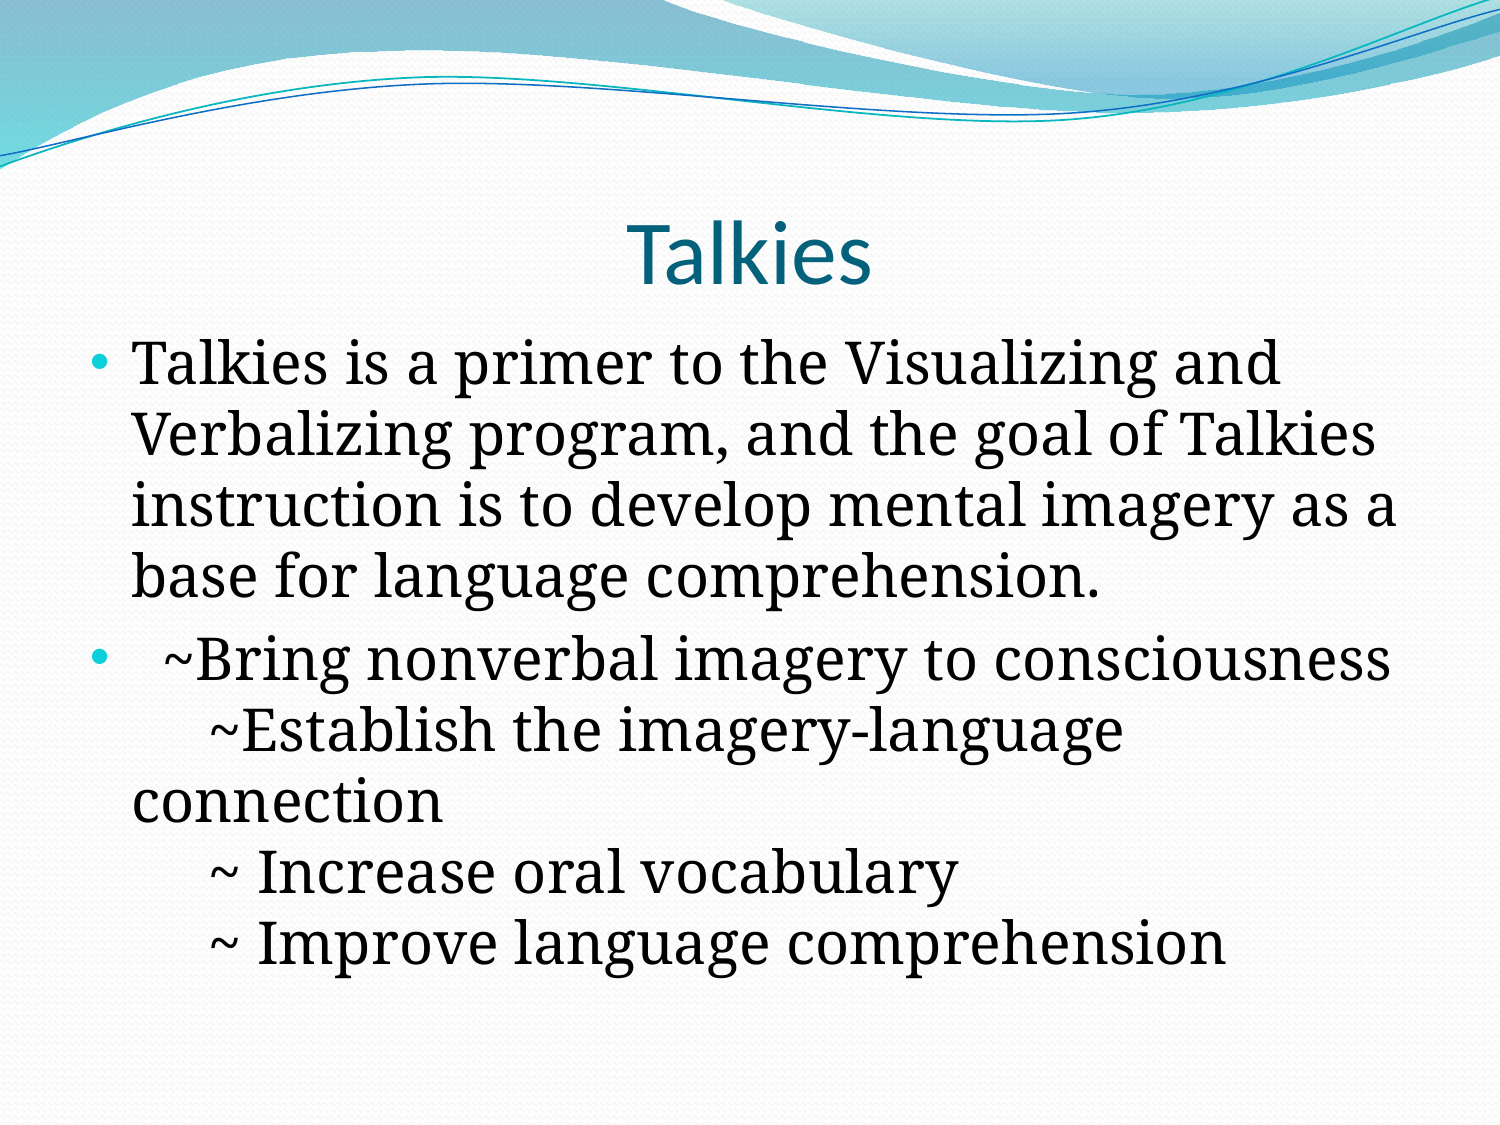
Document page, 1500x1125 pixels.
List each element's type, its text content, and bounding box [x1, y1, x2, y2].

list Talkies is a primer to the Visualizing and Verbalizing program, and the goal of Talkies instruction is to develop mental imagery as a base for language comprehension. ~Bring nonverbal imagery to consciousness ~Establish the imagery-language connection ~ Increase oral vocabulary ~ Improve language comprehension [75, 317, 1425, 1038]
title Talkies [75, 115, 1425, 303]
